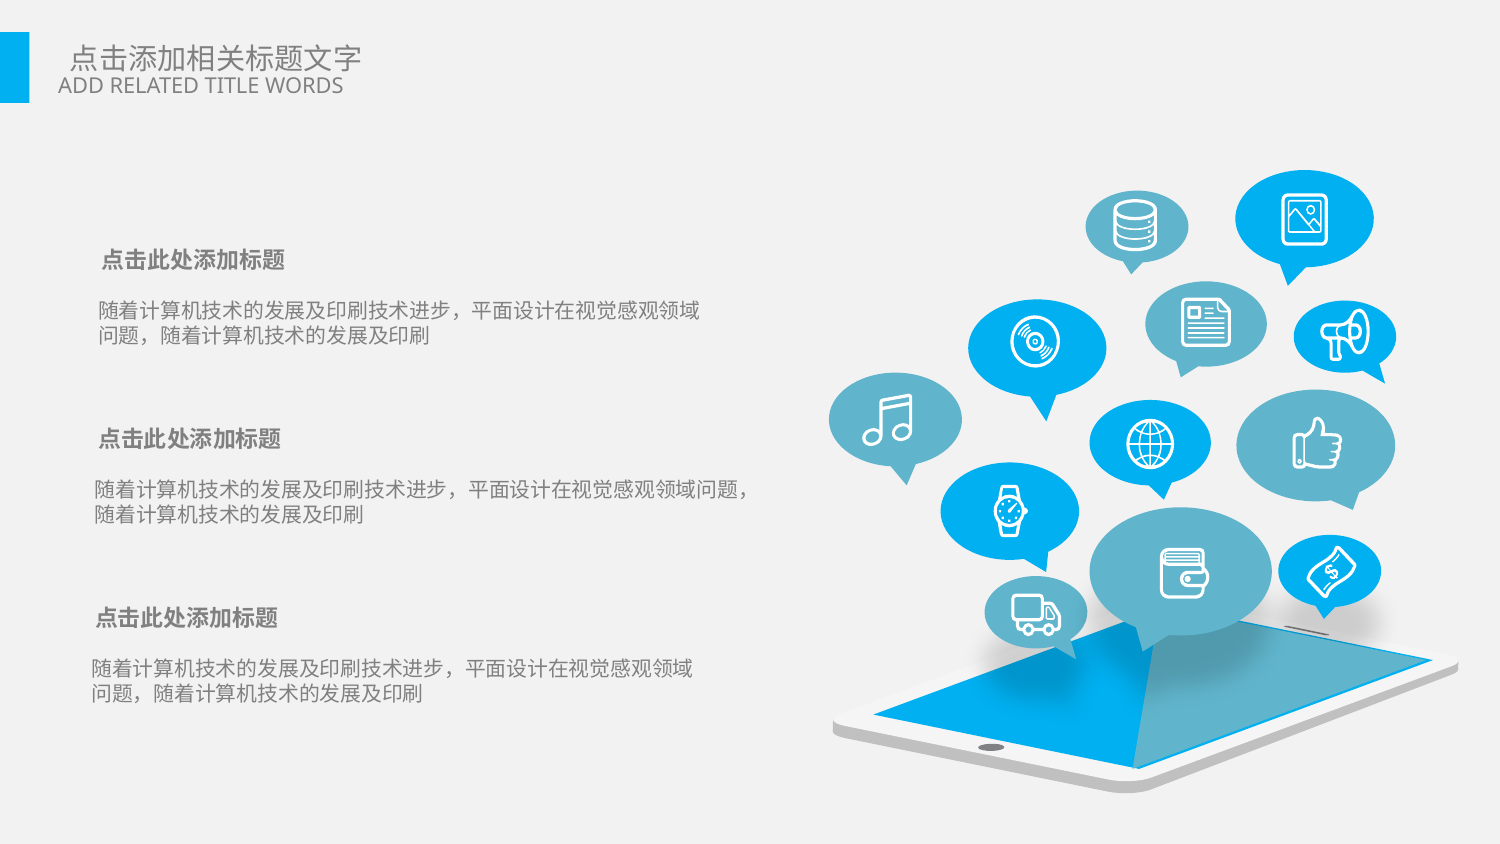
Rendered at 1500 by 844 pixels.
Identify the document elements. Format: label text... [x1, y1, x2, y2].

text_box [832, 598, 1459, 794]
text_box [828, 372, 963, 486]
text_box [1293, 300, 1397, 384]
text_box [940, 462, 1080, 573]
text_box 点击此处添加标题 [84, 598, 290, 637]
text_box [1278, 534, 1382, 620]
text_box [984, 579, 1088, 660]
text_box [1089, 399, 1212, 500]
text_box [967, 299, 1107, 422]
text_box 随着计算机技术的发展及印刷技术进步，平面设计在视觉感观领域问题，随着计算机技术的发展及印刷 [83, 471, 752, 533]
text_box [1085, 190, 1189, 275]
text_box 随着计算机技术的发展及印刷技术进步，平面设计在视觉感观领域问题，随着计算机技术的发展及印刷 [87, 292, 715, 353]
text_box 点击此处添加标题 [91, 240, 297, 279]
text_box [1089, 507, 1273, 652]
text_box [1236, 389, 1396, 511]
text_box 随着计算机技术的发展及印刷技术进步，平面设计在视觉感观领域问题，随着计算机技术的发展及印刷 [80, 650, 719, 711]
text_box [1235, 169, 1375, 287]
text_box 点击此处添加标题 [87, 419, 294, 458]
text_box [1145, 281, 1268, 378]
